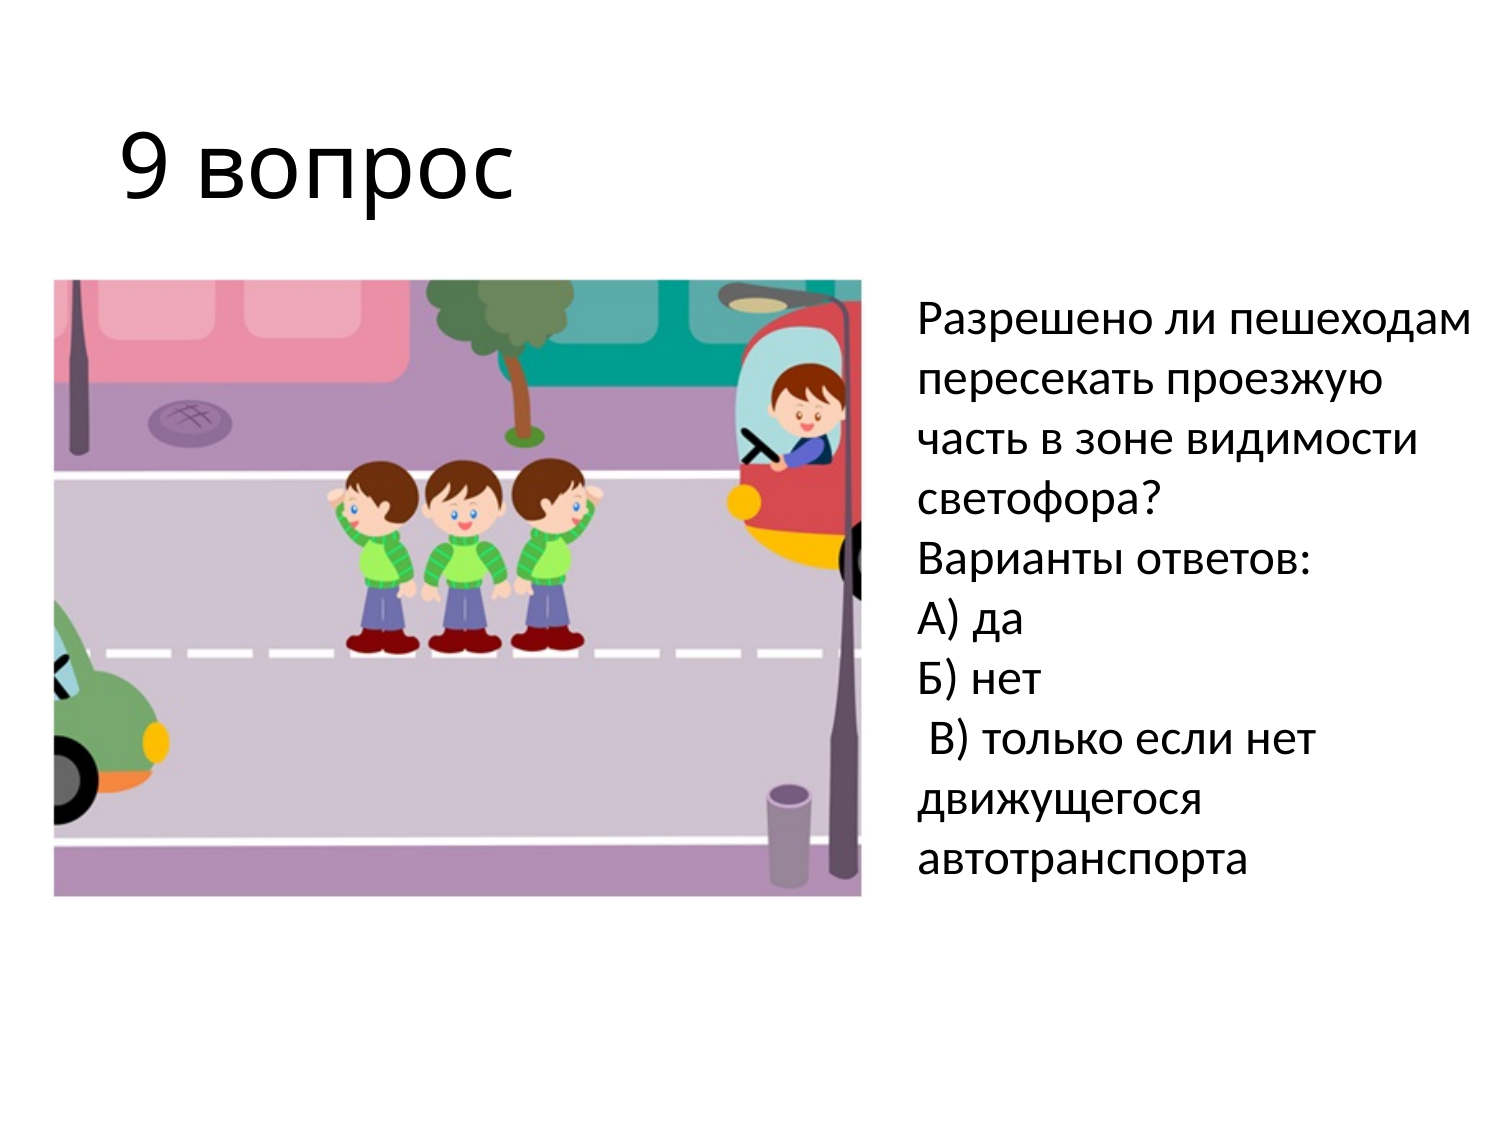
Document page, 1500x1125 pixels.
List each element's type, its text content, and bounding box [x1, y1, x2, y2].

title 9 вопрос [103, 59, 1397, 278]
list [51, 277, 865, 900]
text_box Разрешено ли пешеходам пересекать проезжую часть в зоне видимости светофора? Варианты ответов: А) да Б) нет В) только если нет движущегося автотранспорта [902, 277, 1500, 892]
